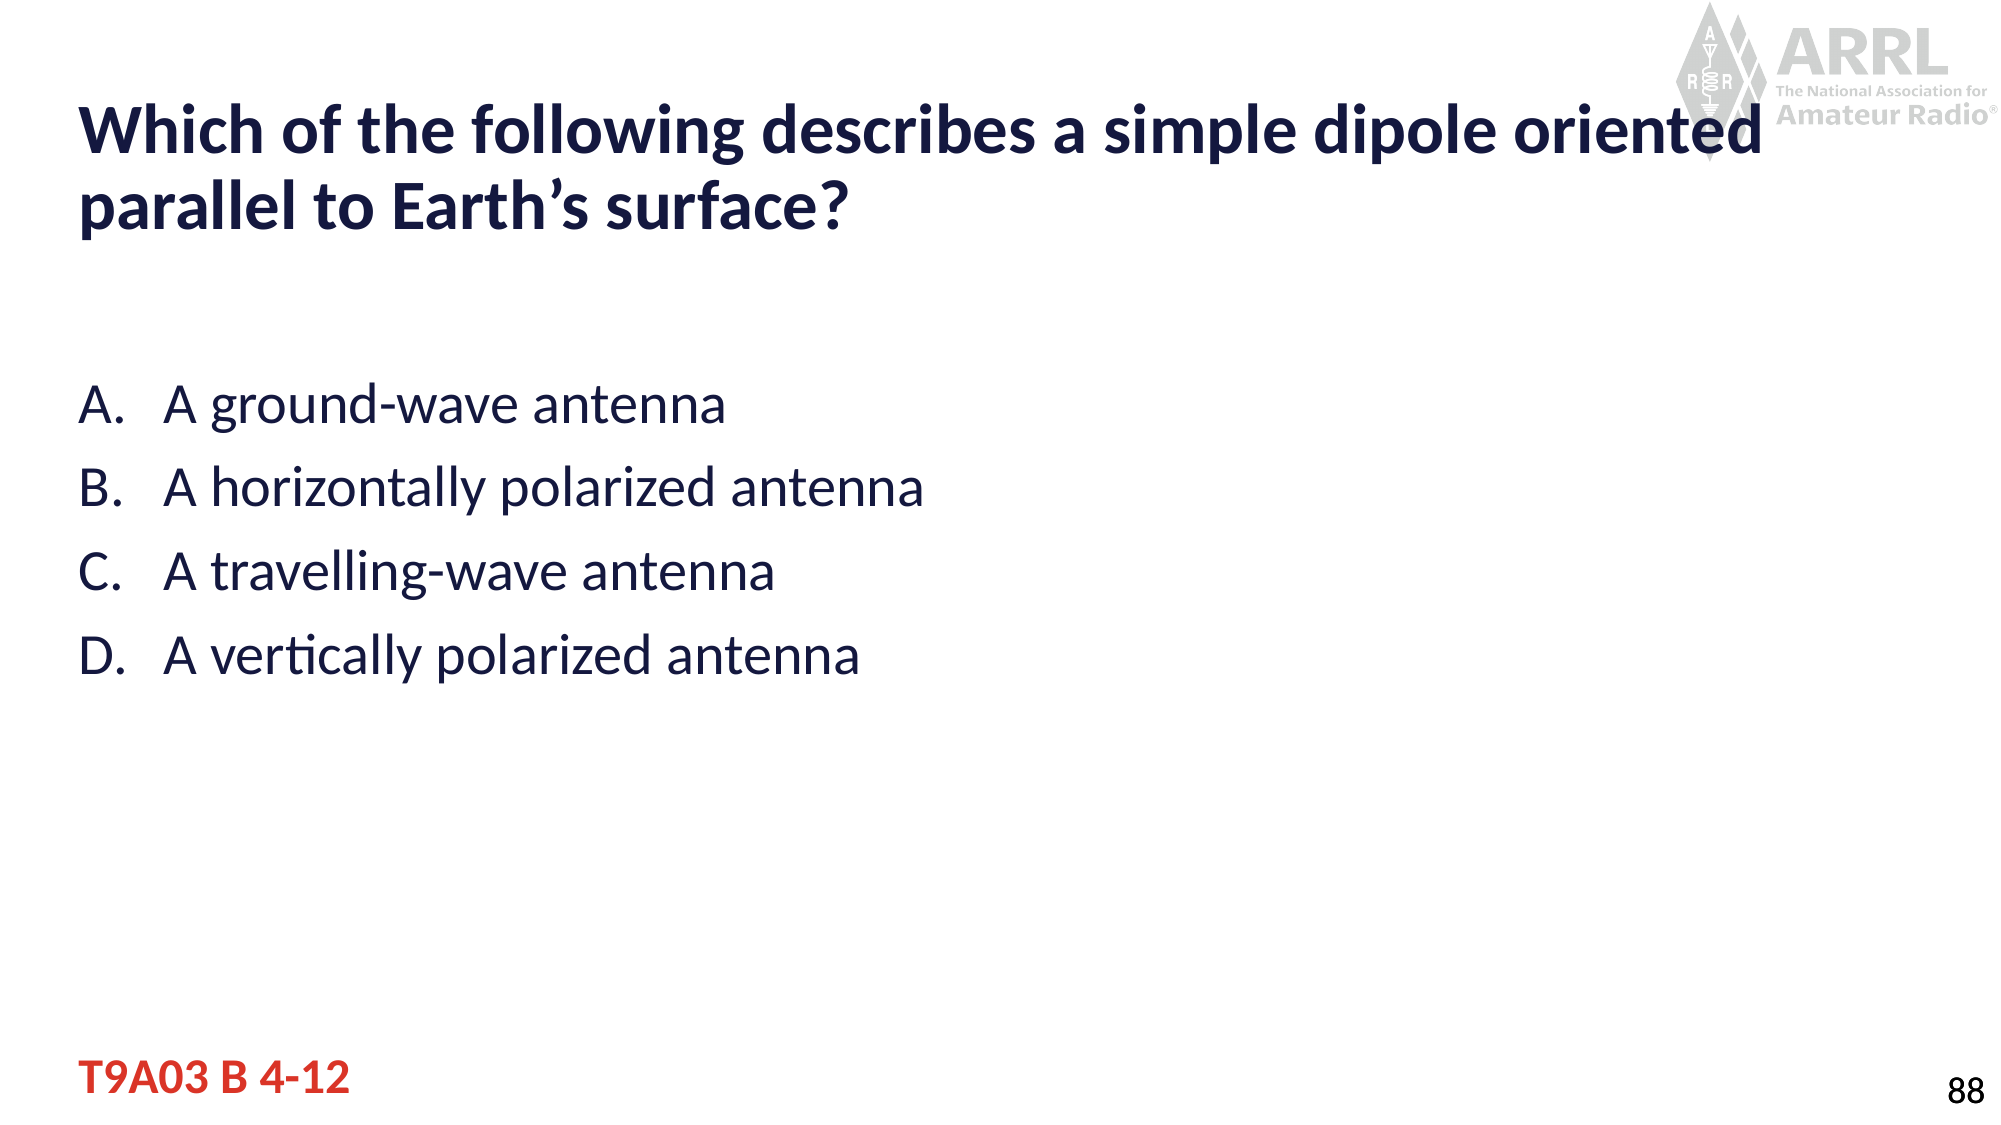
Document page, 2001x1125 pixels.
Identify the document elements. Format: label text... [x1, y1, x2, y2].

picture [1674, 0, 2000, 164]
title Which of the following describes a simple dipole oriented parallel to Earth’s surface? [63, 59, 1863, 278]
list A ground-wave antenna A horizontally polarized antenna A travelling-wave antenna A vertically polarized antenna [63, 365, 1863, 989]
text_box T9A03 B 4-12 [63, 1036, 921, 1112]
